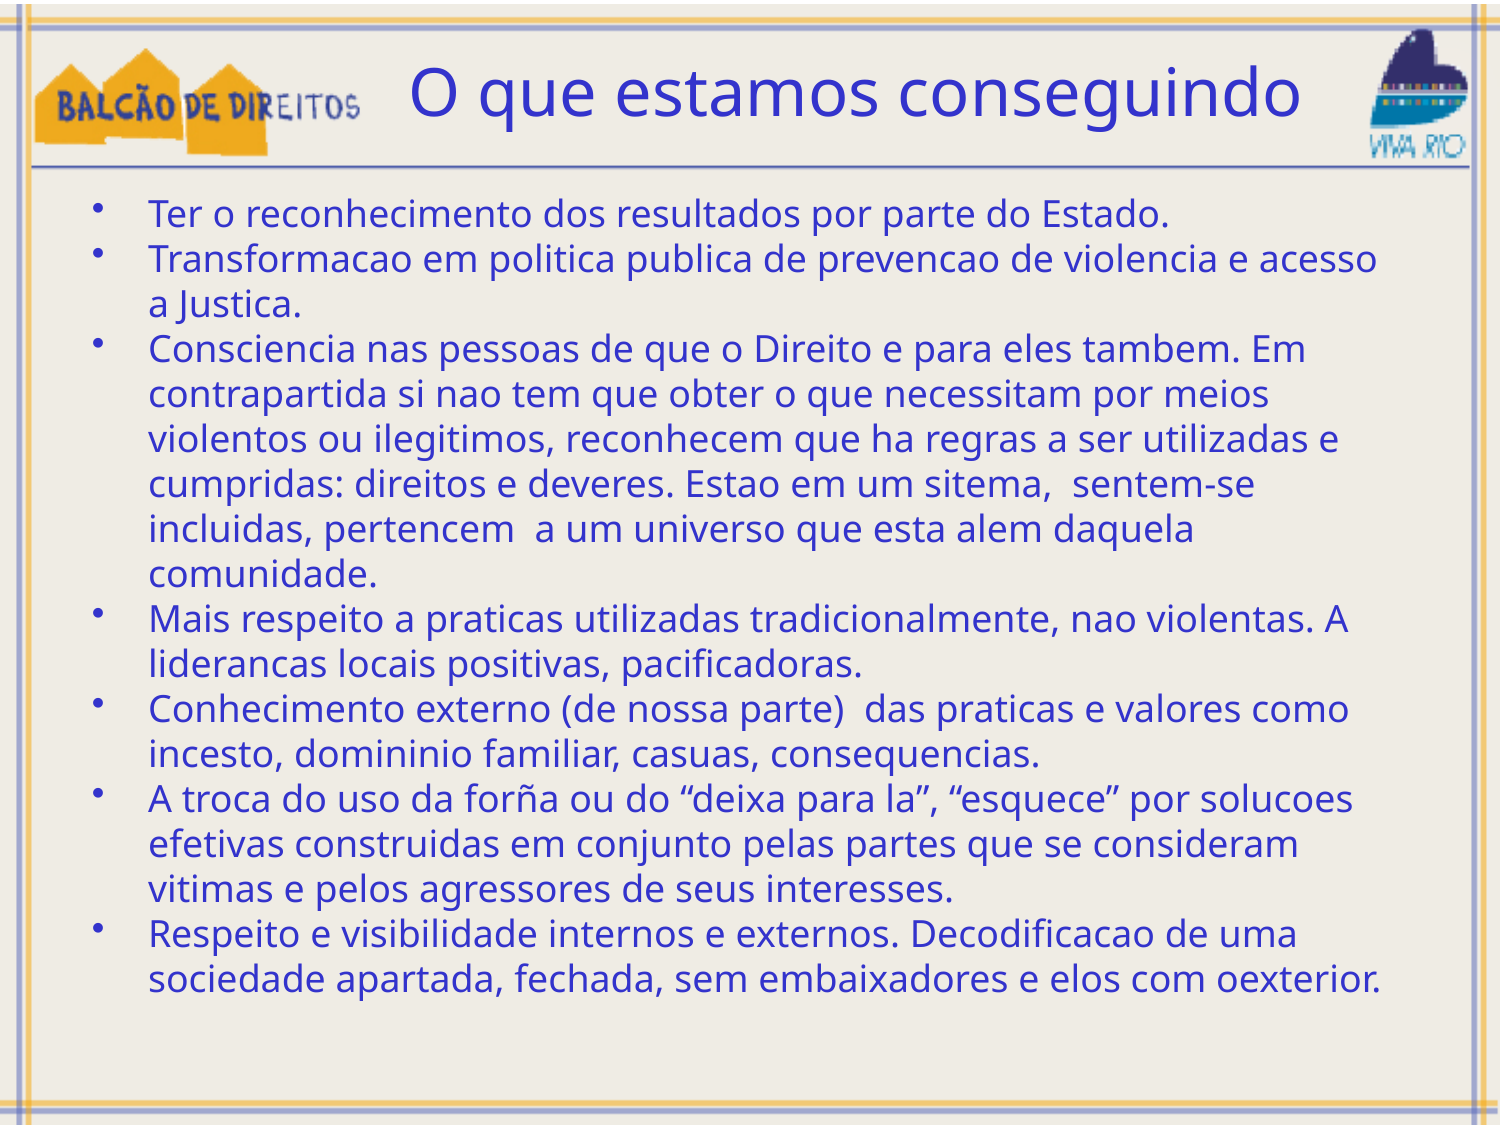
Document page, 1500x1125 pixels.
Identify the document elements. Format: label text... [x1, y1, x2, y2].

list Ter o reconhecimento dos resultados por parte do Estado. Transformacao em politica publica de prevencao de violencia e acesso a Justica. Consciencia nas pessoas de que o Direito e para eles tambem. Em contrapartida si nao tem que obter o que necessitam por meios violentos ou ilegitimos, reconhecem que ha regras a ser utilizadas e cumpridas: direitos e deveres. Estao em um sitema, sentem-se incluidas, pertencem a um universo que esta alem daquela comunidade. Mais respeito a praticas utilizadas tradicionalmente, nao violentas. A liderancas locais positivas, pacificadoras. Conhecimento externo (de nossa parte) das praticas e valores como incesto, domininio familiar, casuas, consequencias. A troca do uso da forña ou do “deixa para la”, “esquece” por solucoes efetivas construidas em conjunto pelas partes que se consideram vitimas e pelos agressores de seus interesses. Respeito e visibilidade internos e externos. Decodificacao de uma sociedade apartada, fechada, sem embaixadores e elos com oexterior. [76, 182, 1424, 859]
picture [0, 4, 1500, 1125]
title O que estamos conseguindo [336, 0, 1377, 182]
picture [1383, 99, 1411, 105]
